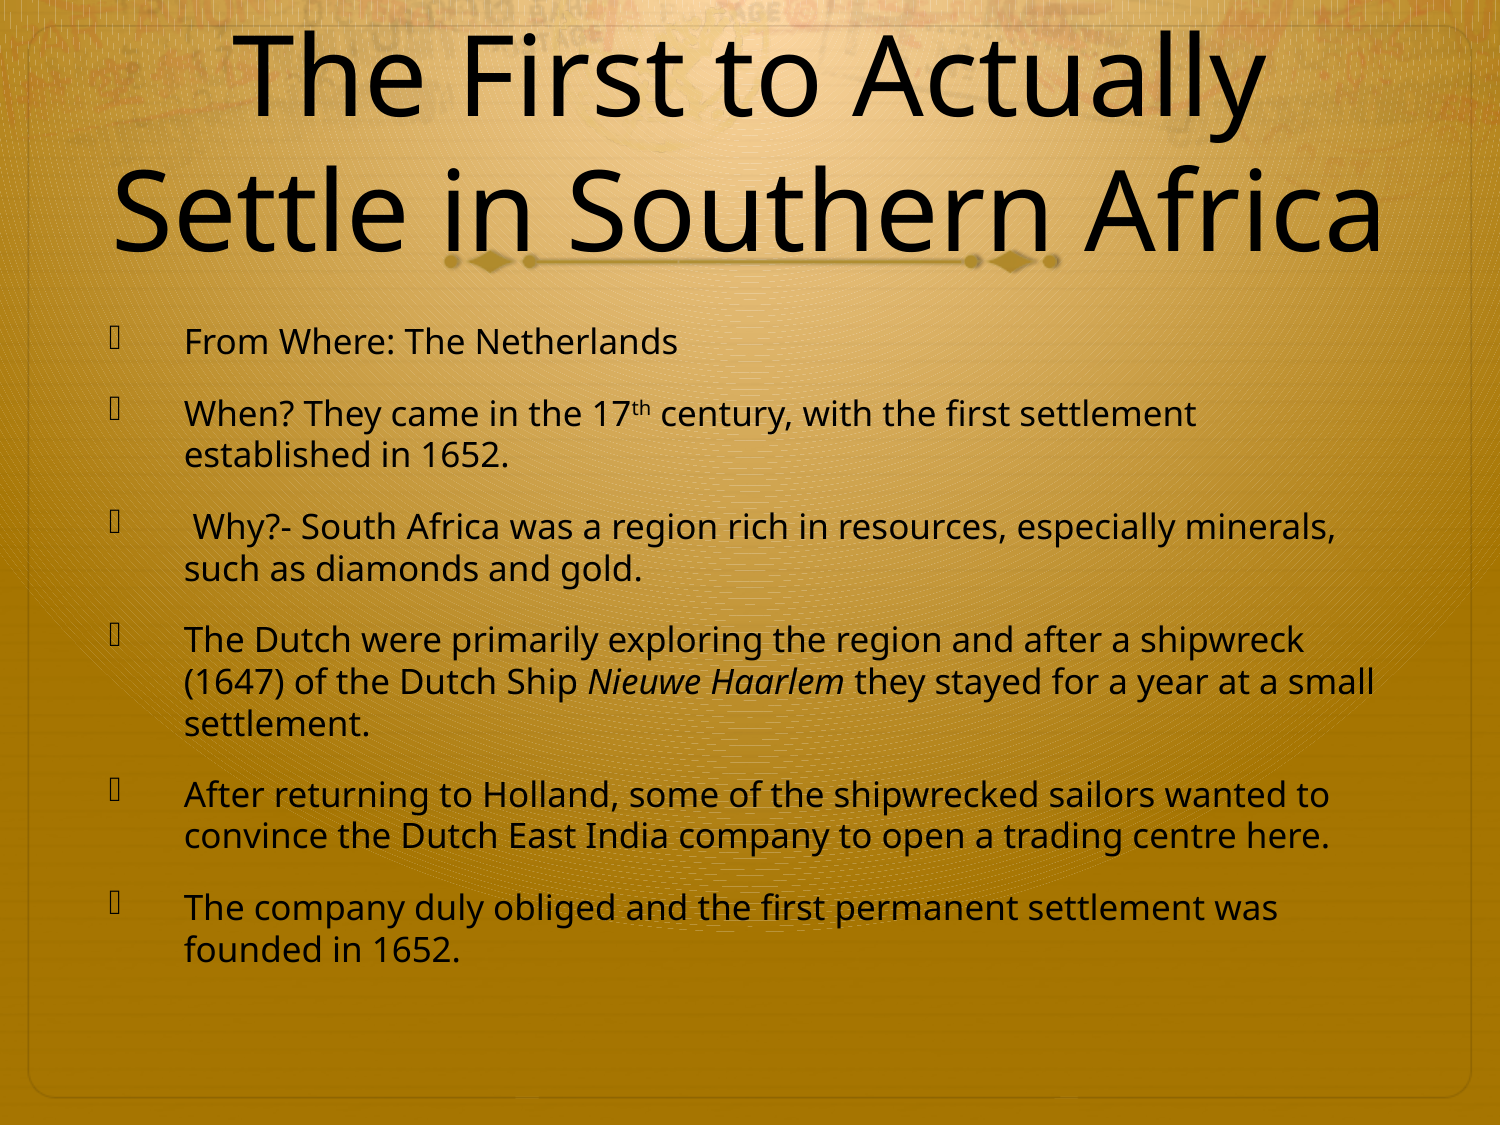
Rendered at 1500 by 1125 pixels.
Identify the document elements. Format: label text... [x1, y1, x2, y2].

title The First to Actually Settle in Southern Africa [93, 45, 1407, 233]
list From Where: The Netherlands When? They came in the 17th century, with the first settlement established in 1652. Why?- South Africa was a region rich in resources, especially minerals, such as diamonds and gold. The Dutch were primarily exploring the region and after a shipwreck (1647) of the Dutch Ship Nieuwe Haarlem they stayed for a year at a small settlement. After returning to Holland, some of the shipwrecked sailors wanted to convince the Dutch East India company to open a trading centre here. The company duly obliged and the first permanent settlement was founded in 1652. [93, 312, 1407, 988]
picture [0, 0, 1500, 1125]
